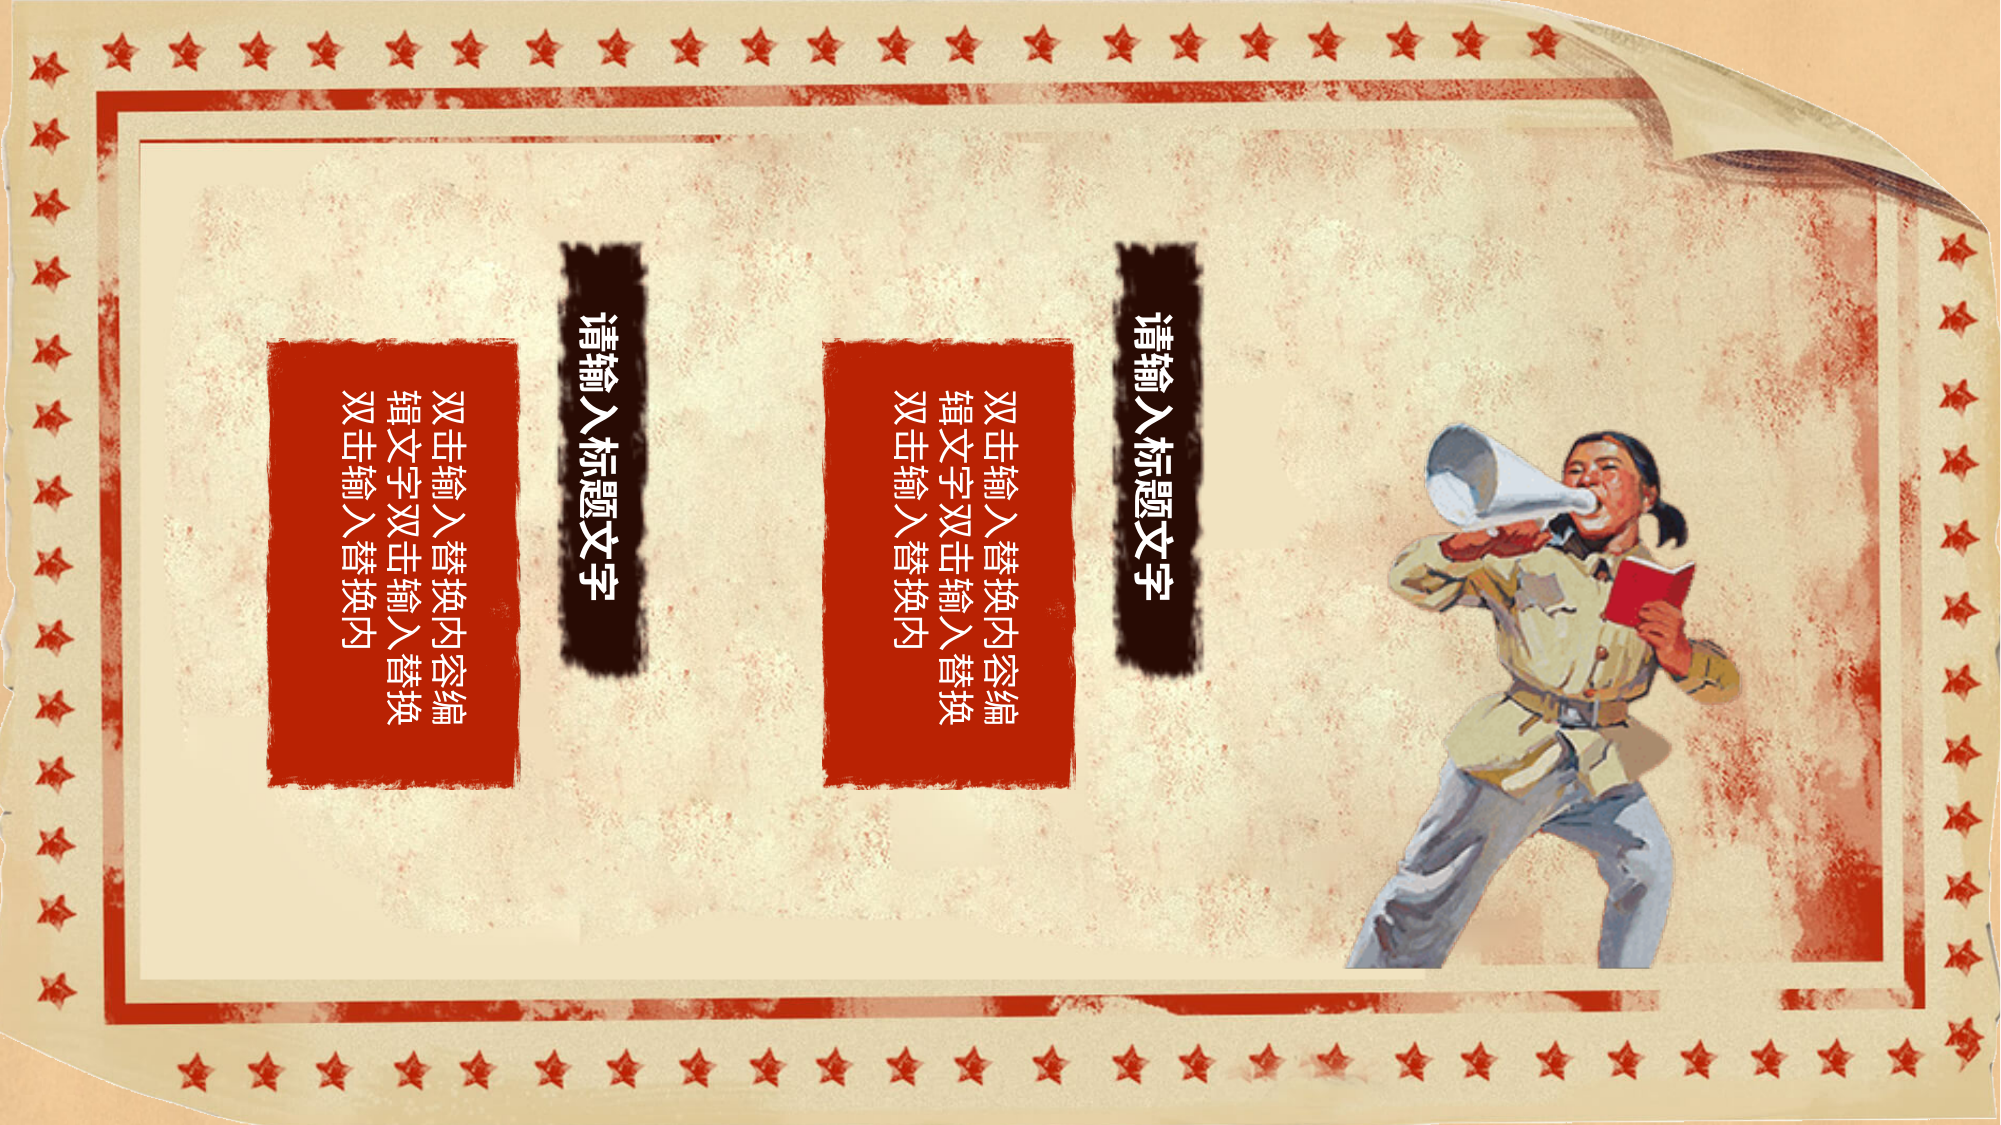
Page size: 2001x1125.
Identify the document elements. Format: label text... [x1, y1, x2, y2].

text_box 请输入标题文字 [423, 295, 777, 388]
text_box 请输入标题文字 [1091, 549, 1277, 666]
text_box 请输入标题文字 [536, 549, 777, 666]
text_box 请输入标题文字 [978, 295, 1277, 388]
picture [0, 0, 2001, 1125]
